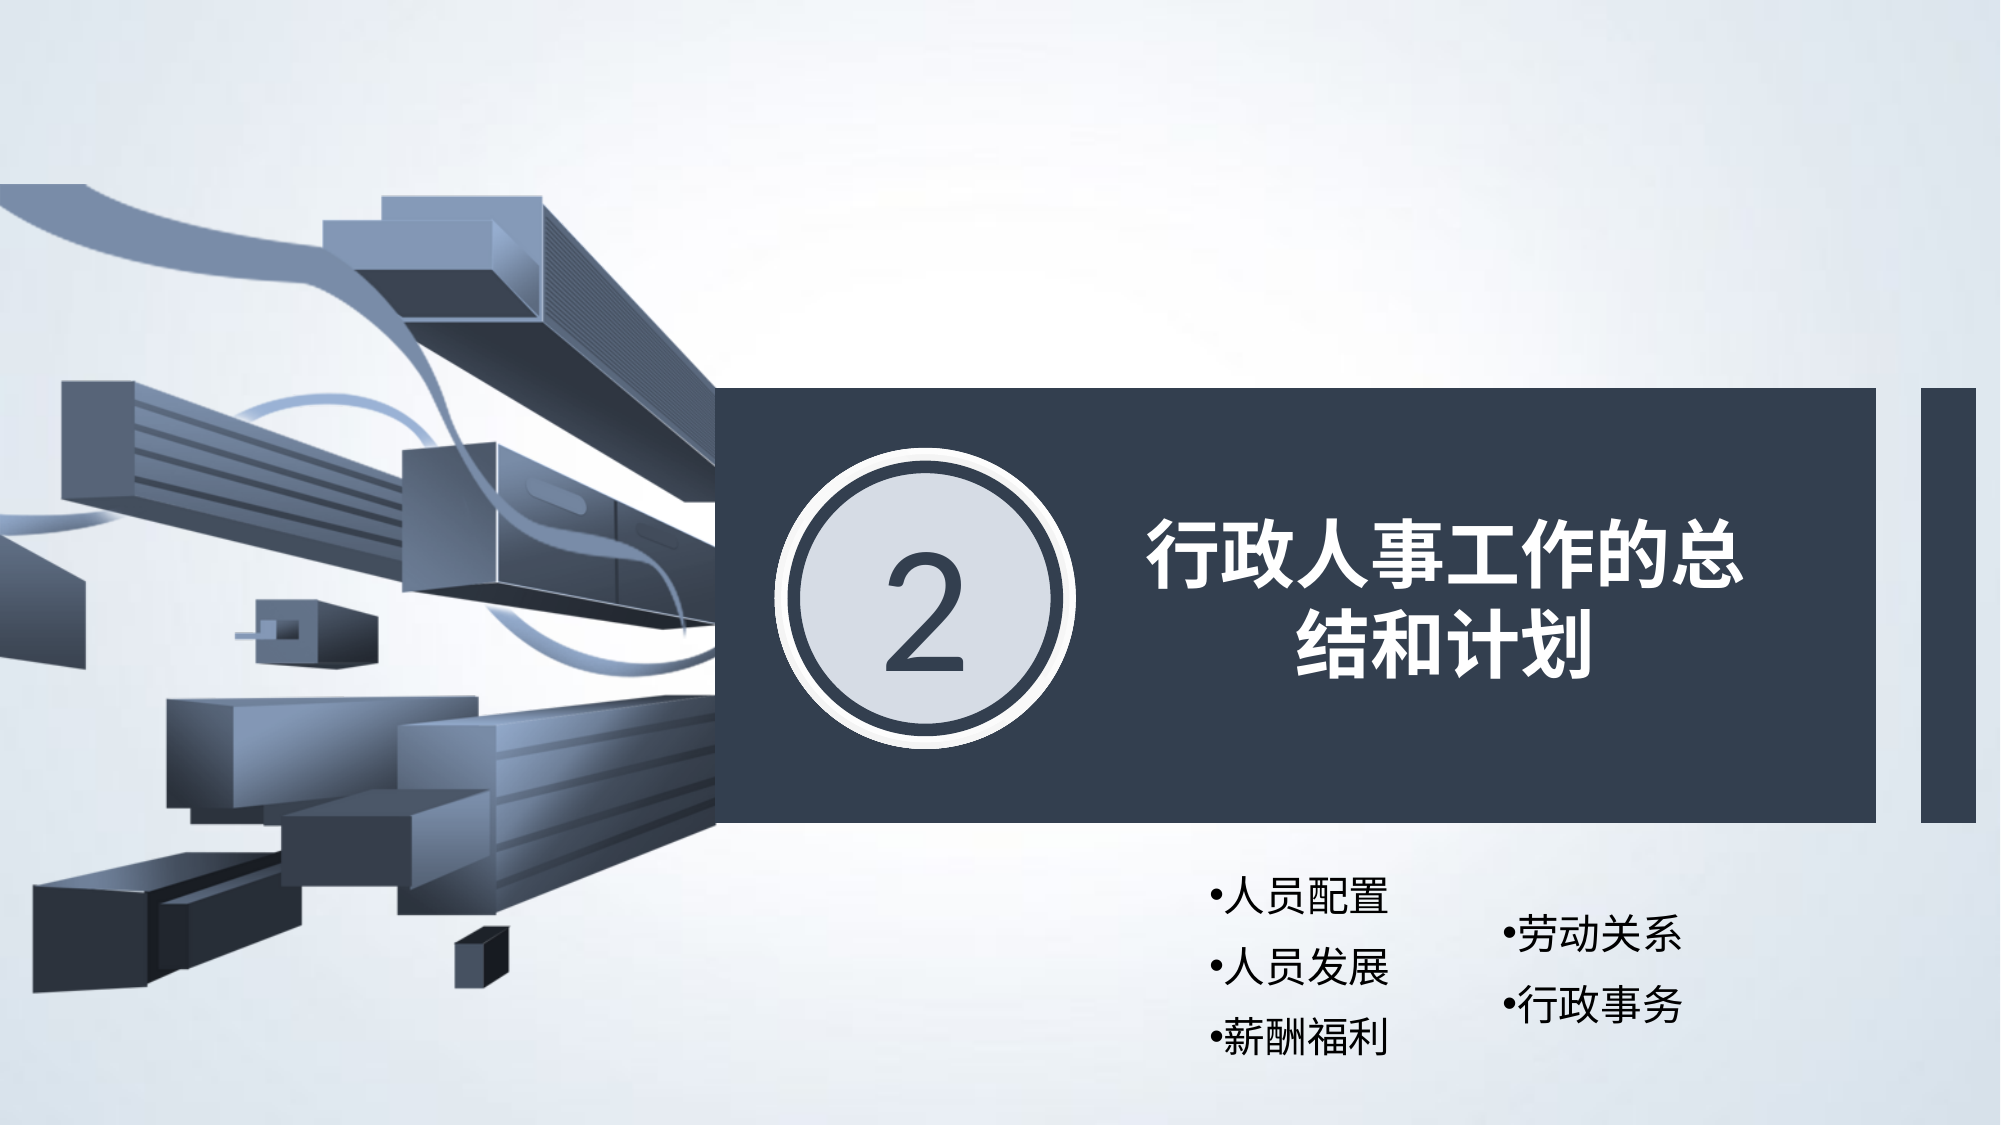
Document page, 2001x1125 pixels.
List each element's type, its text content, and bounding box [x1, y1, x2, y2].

text_box 人员配置 人员发展 薪酬福利 [1194, 862, 1446, 1069]
text_box 劳动关系 行政事务 [1487, 900, 1739, 1036]
picture [0, 0, 2001, 1125]
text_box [716, 389, 1976, 822]
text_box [774, 447, 1076, 749]
